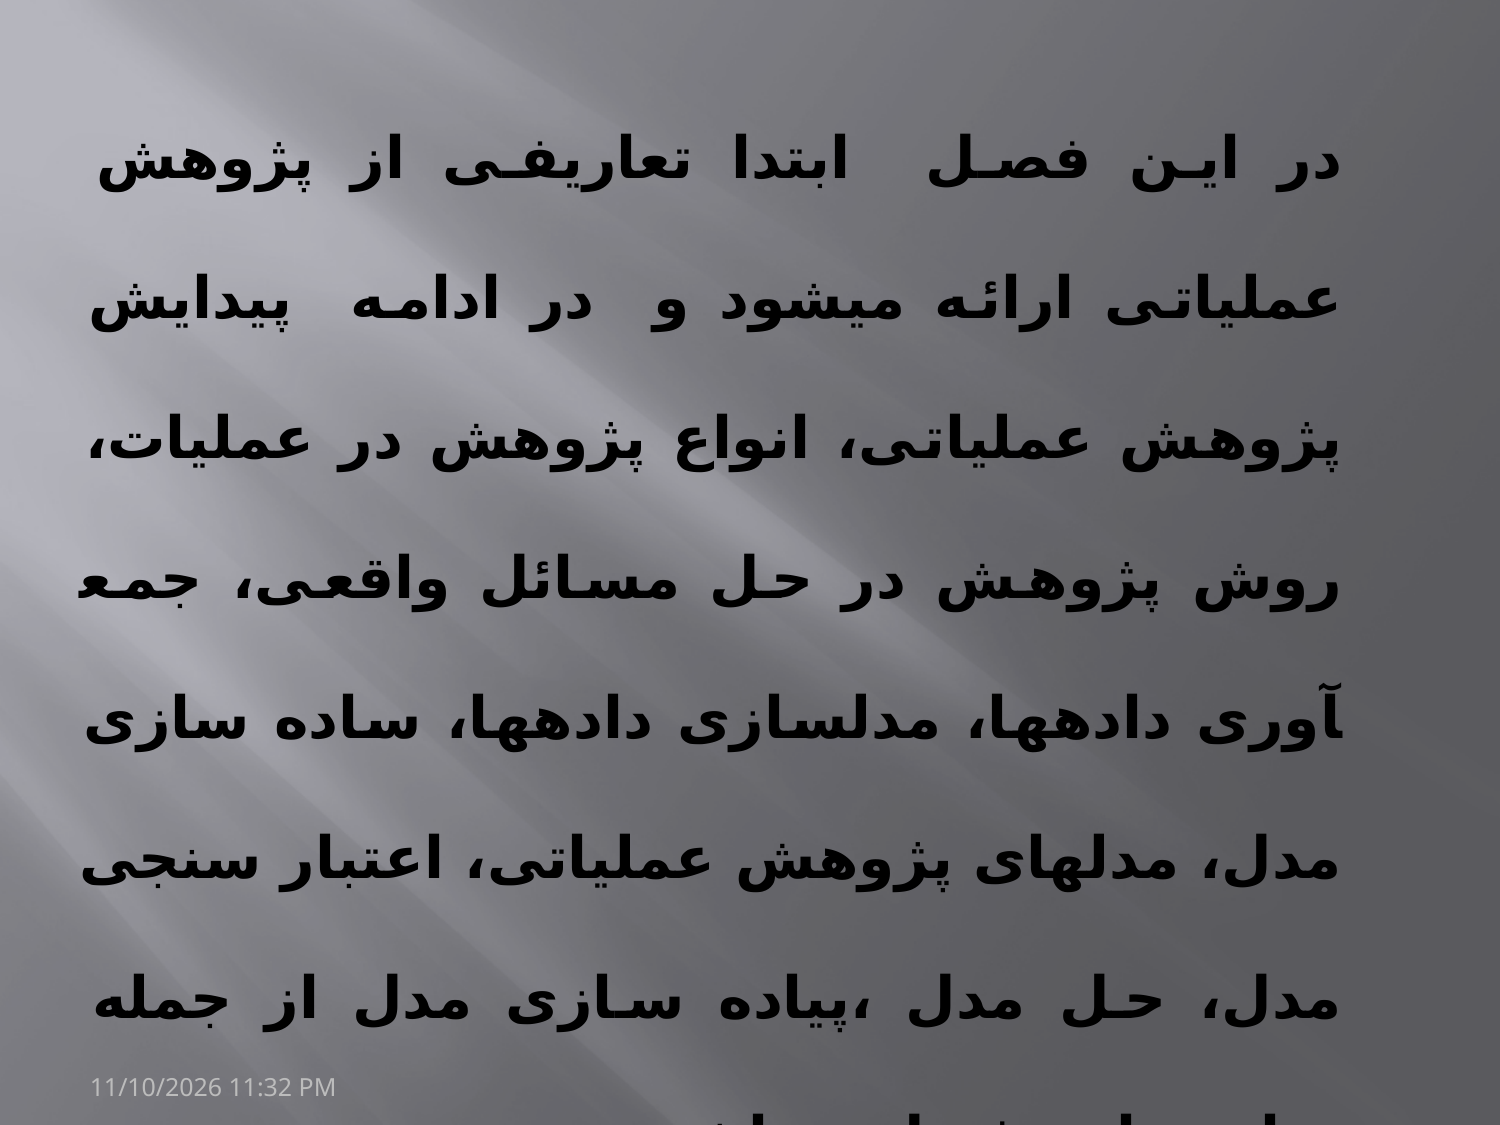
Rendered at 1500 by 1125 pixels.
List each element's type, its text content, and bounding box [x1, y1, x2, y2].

list در این فصل ابتدا تعاریفی از پژوهش عملیاتی ارائه می­شود و در ادامه پیدایش پژوهش عملیاتی، انواع پژوهش در عملیات، روش پژوهش در حل مسائل واقعی، جمع­آوری داده­ها، مدل­سازی داده­ها، ساده سازی مدل، مدل­های پژوهش عملیاتی، اعتبار سنجی مدل، حل مدل ،پیاده سازی مدل از جمله مباحث این فصل می­باشد. [64, 42, 1447, 1125]
slide_number 20/مارس/1 [75, 1052, 425, 1113]
